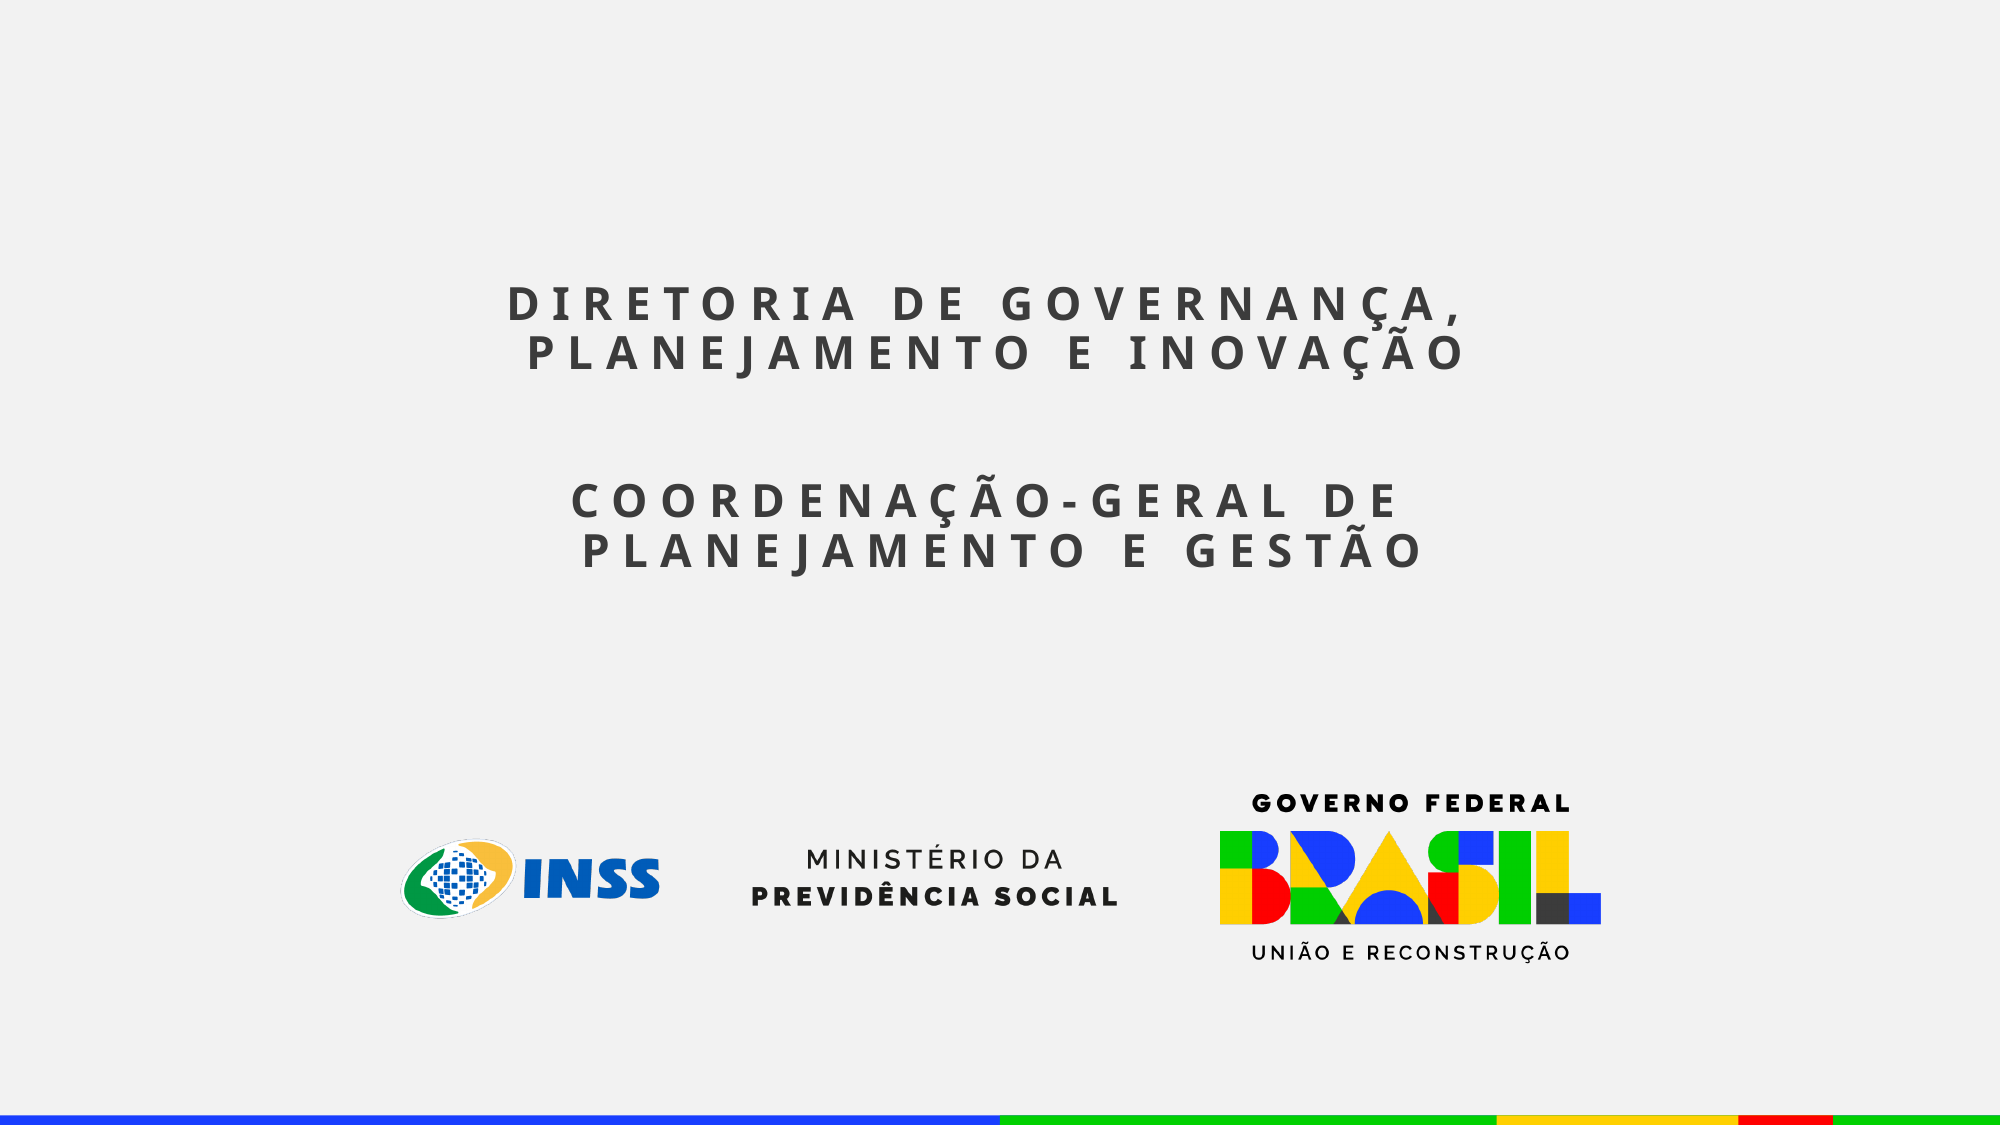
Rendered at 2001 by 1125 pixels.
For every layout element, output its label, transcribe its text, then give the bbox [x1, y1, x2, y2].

title DIRETORIA DE GOVERNANÇA, PLANEJAMENTO E INOVAÇÃO COORDENAÇÃO-GERAL DE PLANEJAMENTO E GESTÃO [200, 273, 1803, 647]
picture [310, 736, 1691, 1021]
